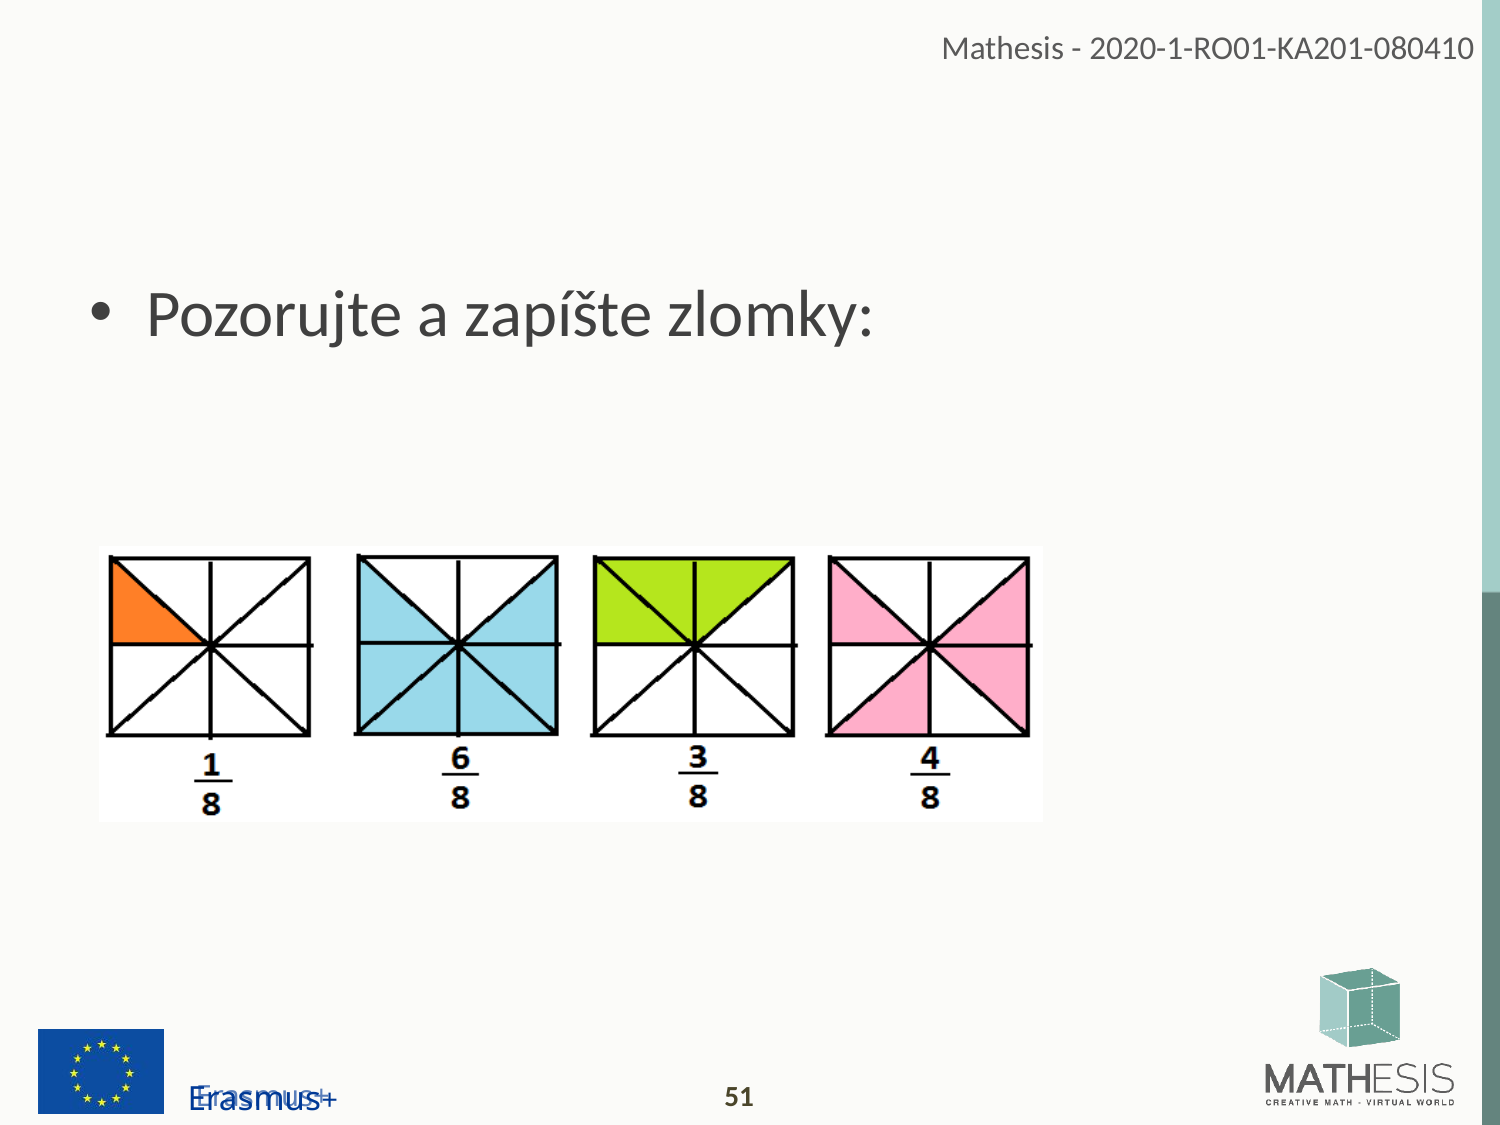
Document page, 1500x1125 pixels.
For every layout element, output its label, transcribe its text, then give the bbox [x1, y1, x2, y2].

list Pozorujte a zapíšte zlomky: [75, 262, 1425, 1005]
picture [38, 1029, 164, 1114]
picture [99, 546, 1043, 823]
